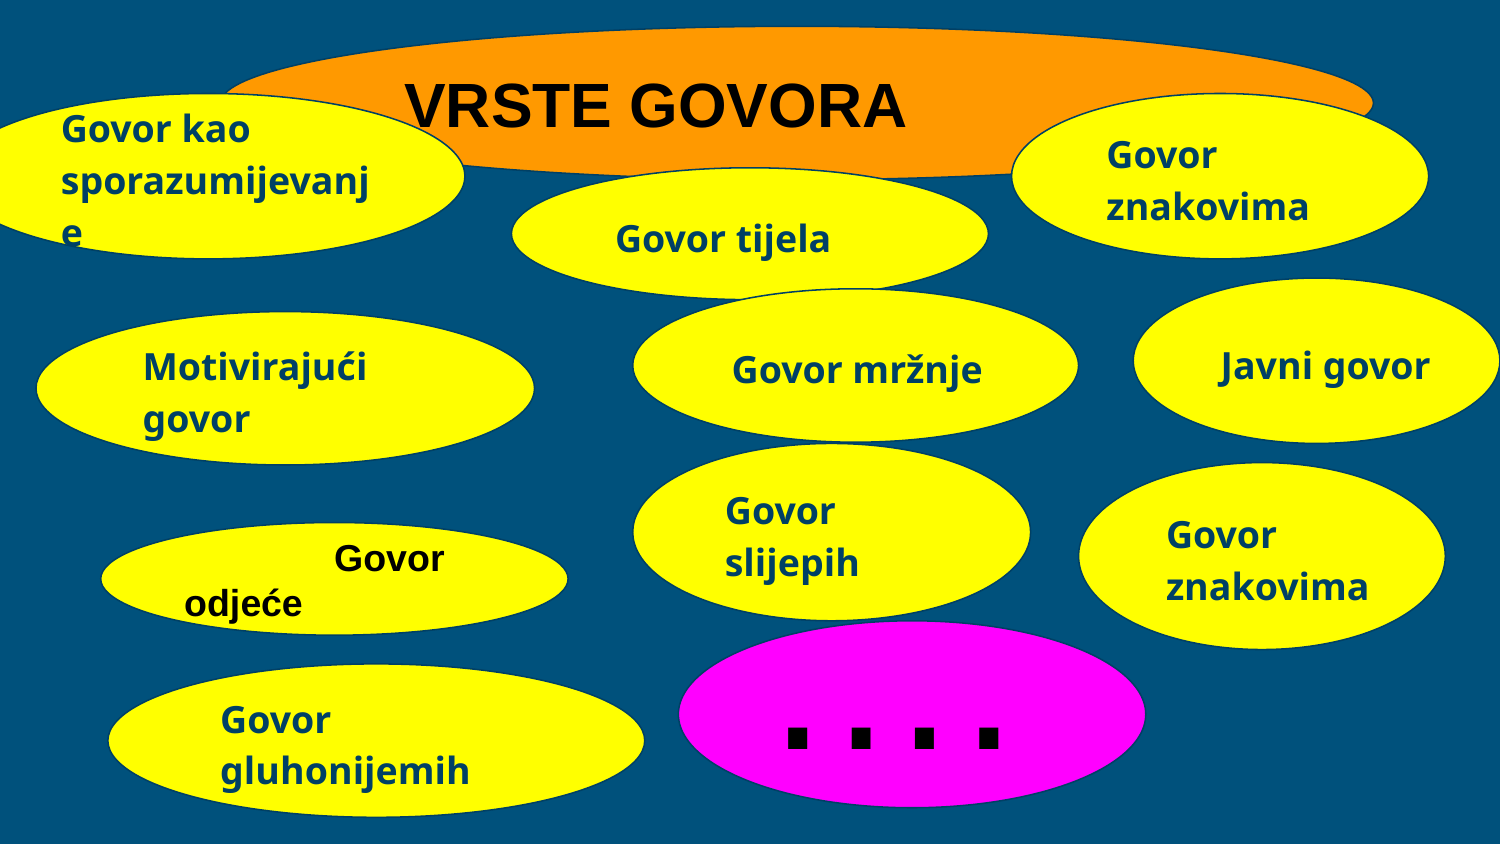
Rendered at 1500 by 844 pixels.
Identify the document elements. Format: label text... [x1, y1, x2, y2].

text_box Govor kao sporazumijevanje [0, 93, 465, 259]
text_box Govor odjeće [100, 522, 569, 636]
text_box Govor mržnje [632, 288, 1079, 443]
text_box Javni govor [1133, 278, 1500, 444]
text_box Govor tijela [511, 167, 989, 300]
text_box …. [678, 620, 1146, 808]
text_box Govor znakovima [1078, 462, 1446, 650]
text_box Govor gluhonijemih [107, 663, 645, 818]
text_box Motivirajući govor [35, 311, 535, 466]
text_box Govor znakovima [1011, 93, 1429, 259]
text_box Govor slijepih [632, 443, 1031, 621]
text_box VRSTE GOVORA [225, 26, 1374, 179]
